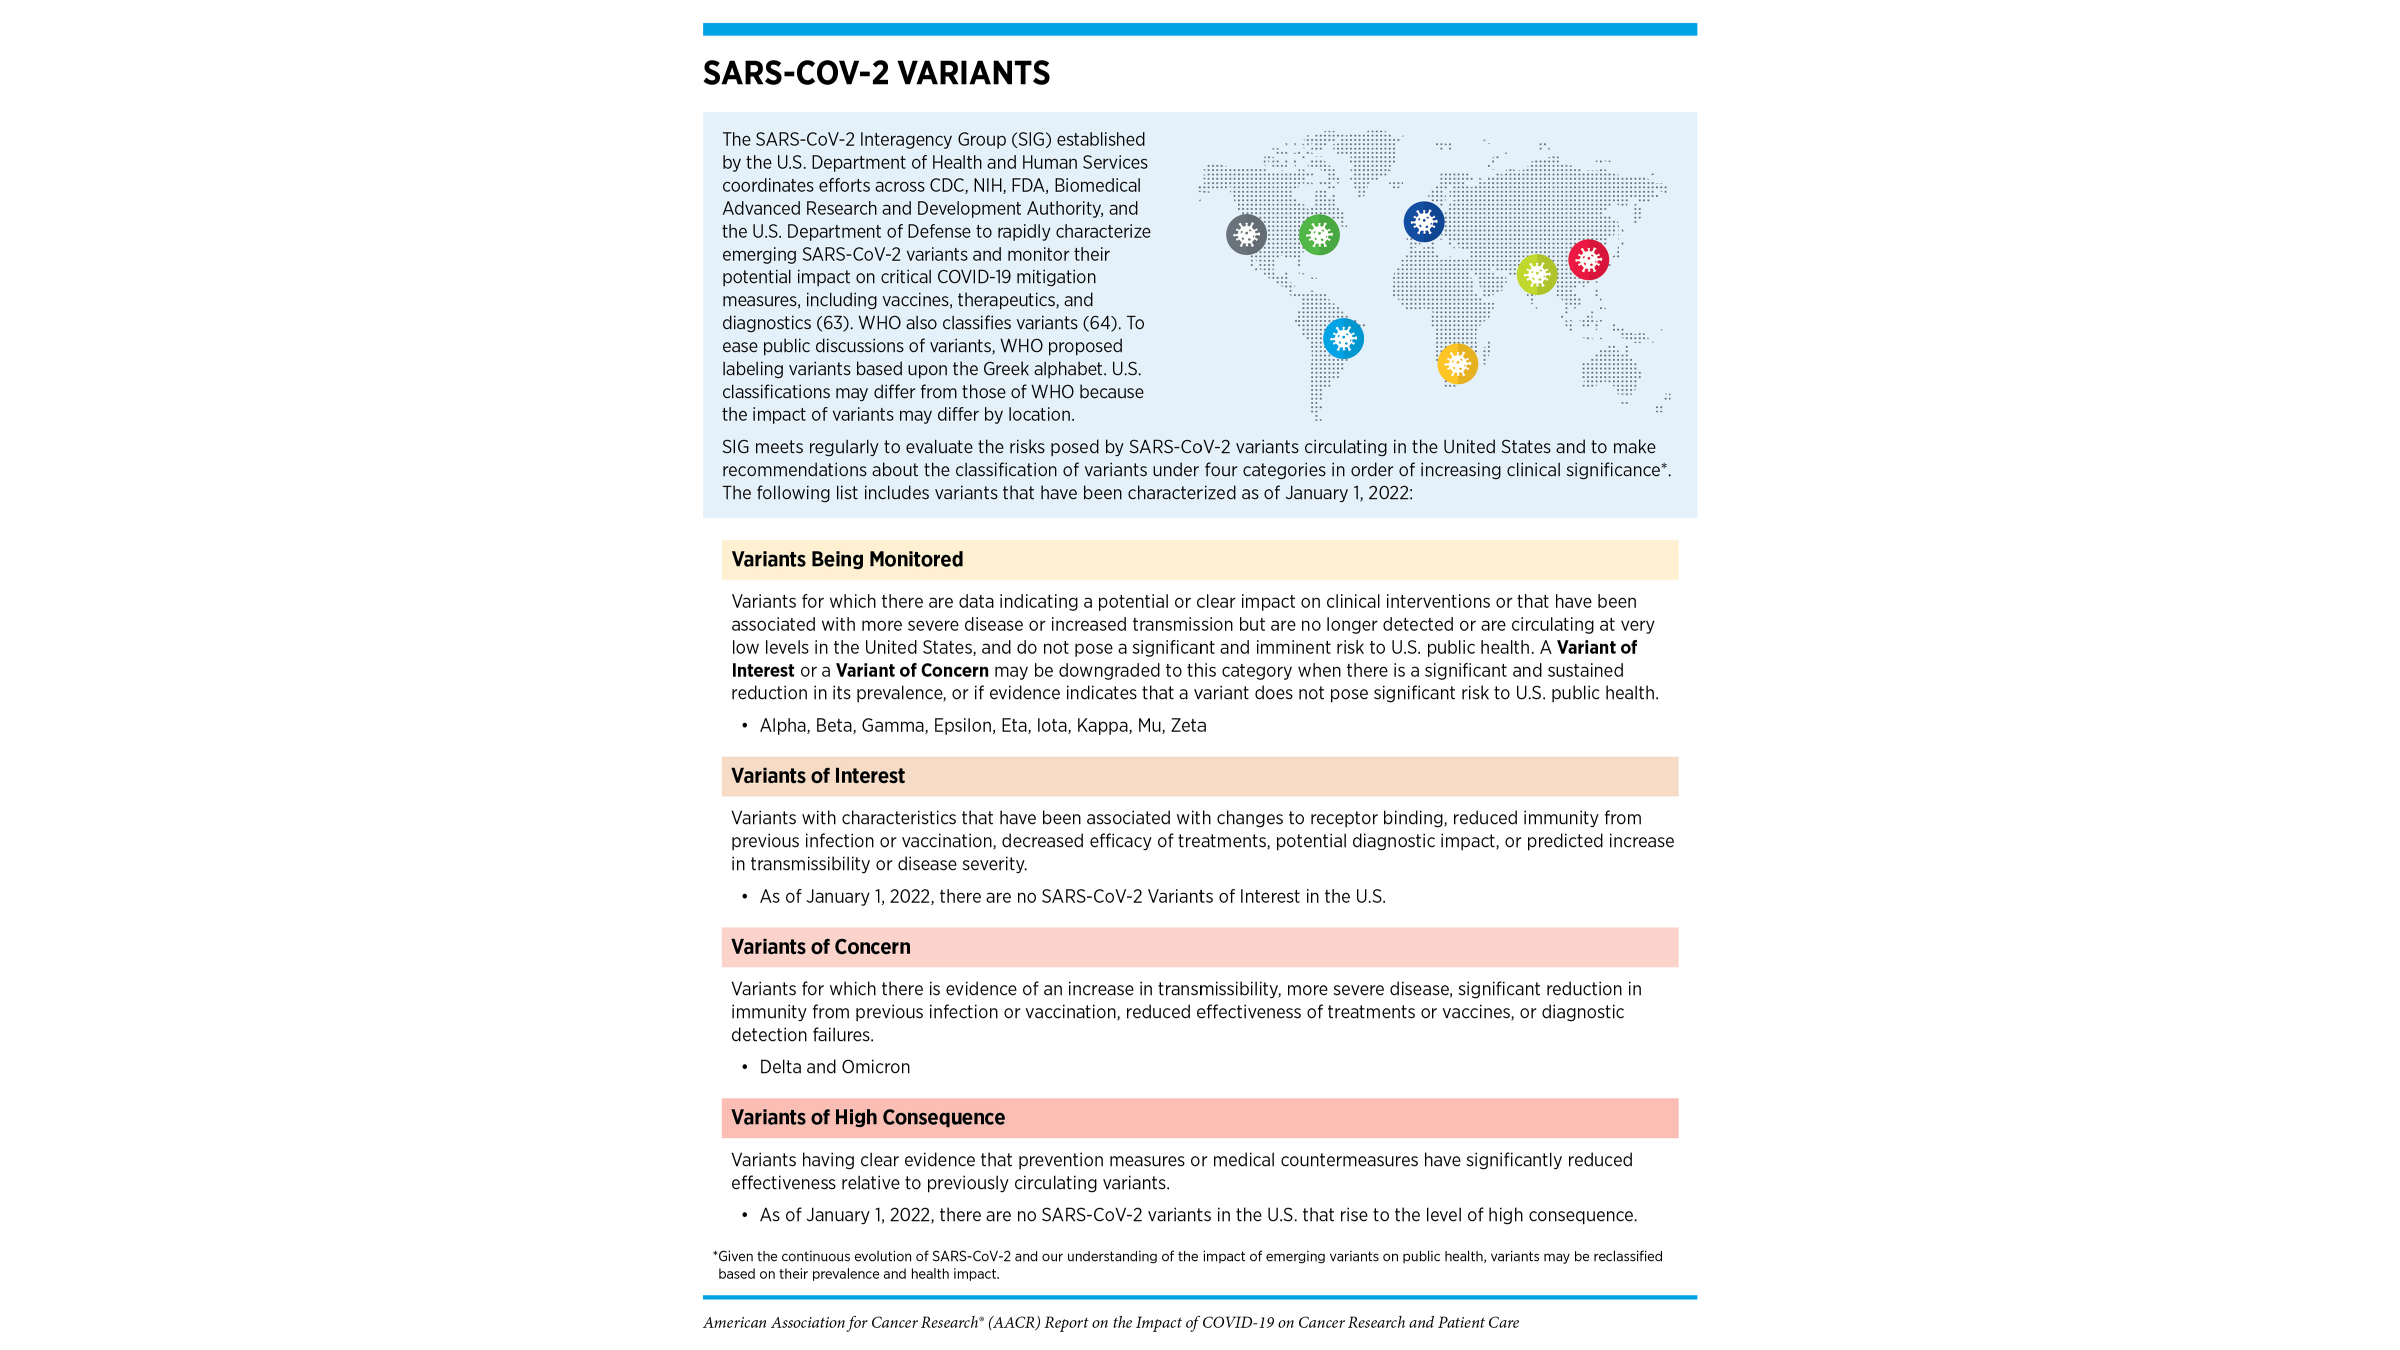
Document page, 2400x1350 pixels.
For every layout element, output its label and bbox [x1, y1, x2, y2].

picture [687, 8, 1713, 1342]
